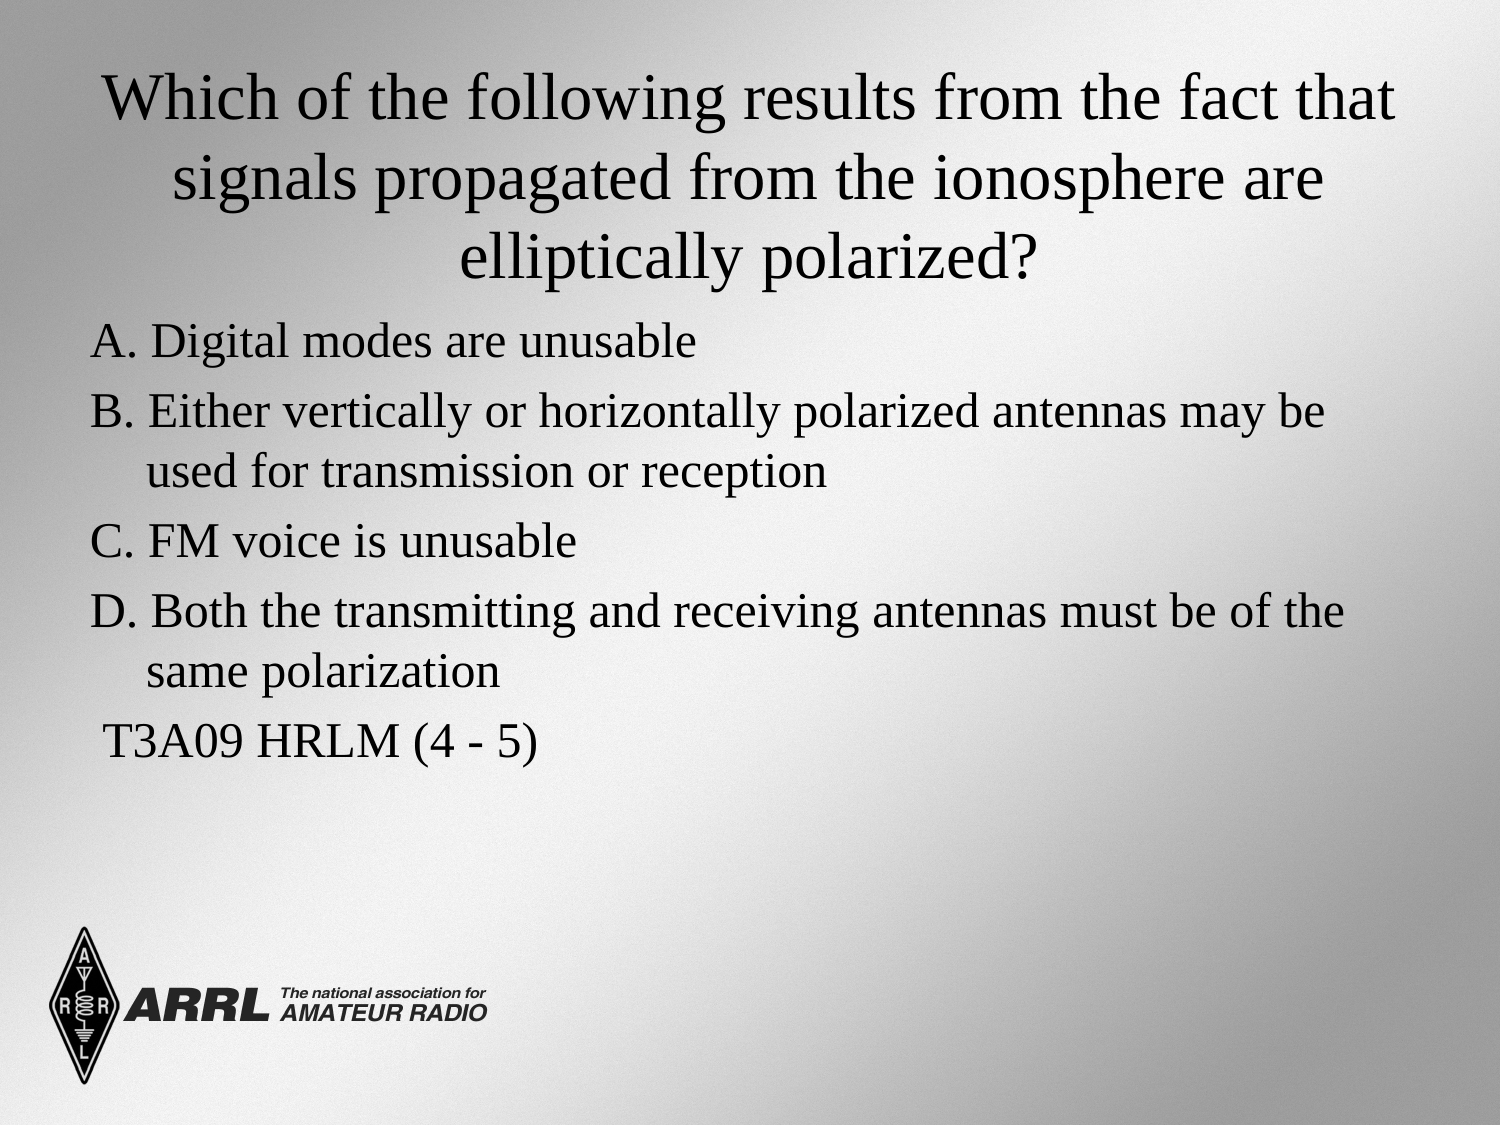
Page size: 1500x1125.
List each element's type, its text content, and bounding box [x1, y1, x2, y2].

title Which of the following results from the fact that signals propagated from the ionosphere are elliptically polarized? [75, 45, 1425, 233]
picture [0, 0, 1500, 1125]
list A. Digital modes are unusable B. Either vertically or horizontally polarized antennas may be used for transmission or reception C. FM voice is unusable D. Both the transmitting and receiving antennas must be of the same polarization T3A09 HRLM (4 - 5) [75, 299, 1425, 1005]
